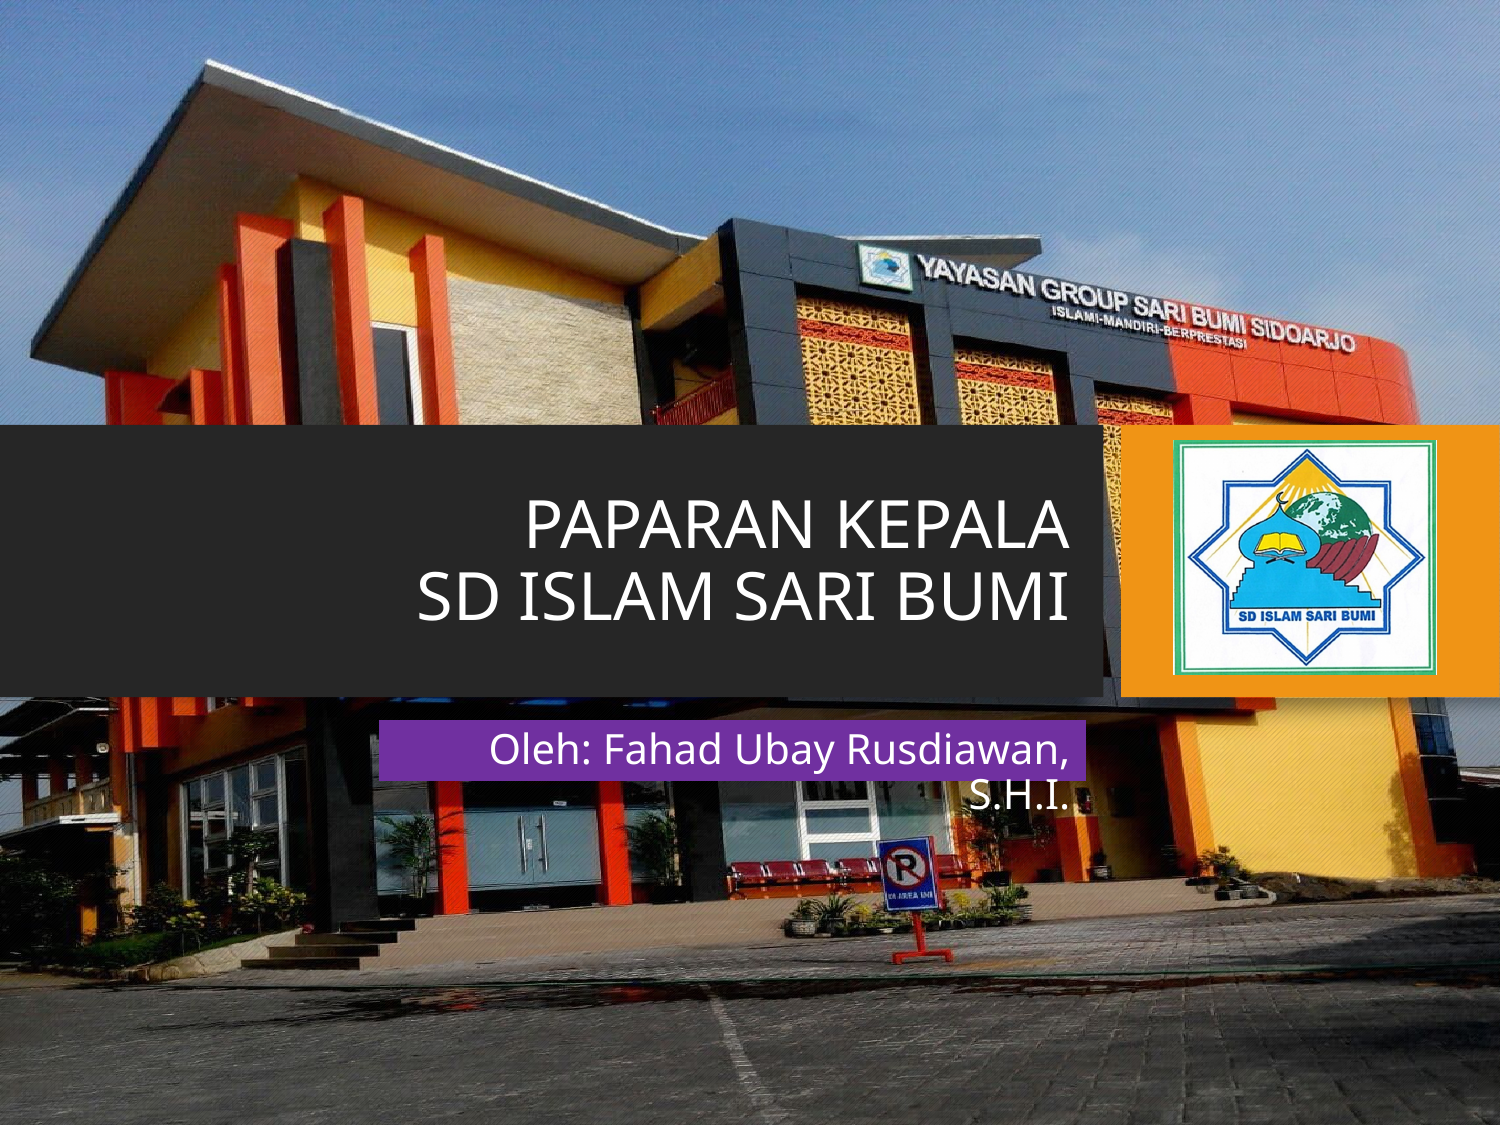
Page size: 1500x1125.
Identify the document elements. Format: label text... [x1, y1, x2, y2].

title PAPARAN KEPALA SD ISLAM SARI BUMI [90, 474, 1086, 643]
subtitle Oleh: Fahad Ubay Rusdiawan, S.H.I. [379, 720, 1086, 781]
picture [0, 0, 1500, 1125]
picture [1172, 440, 1437, 676]
